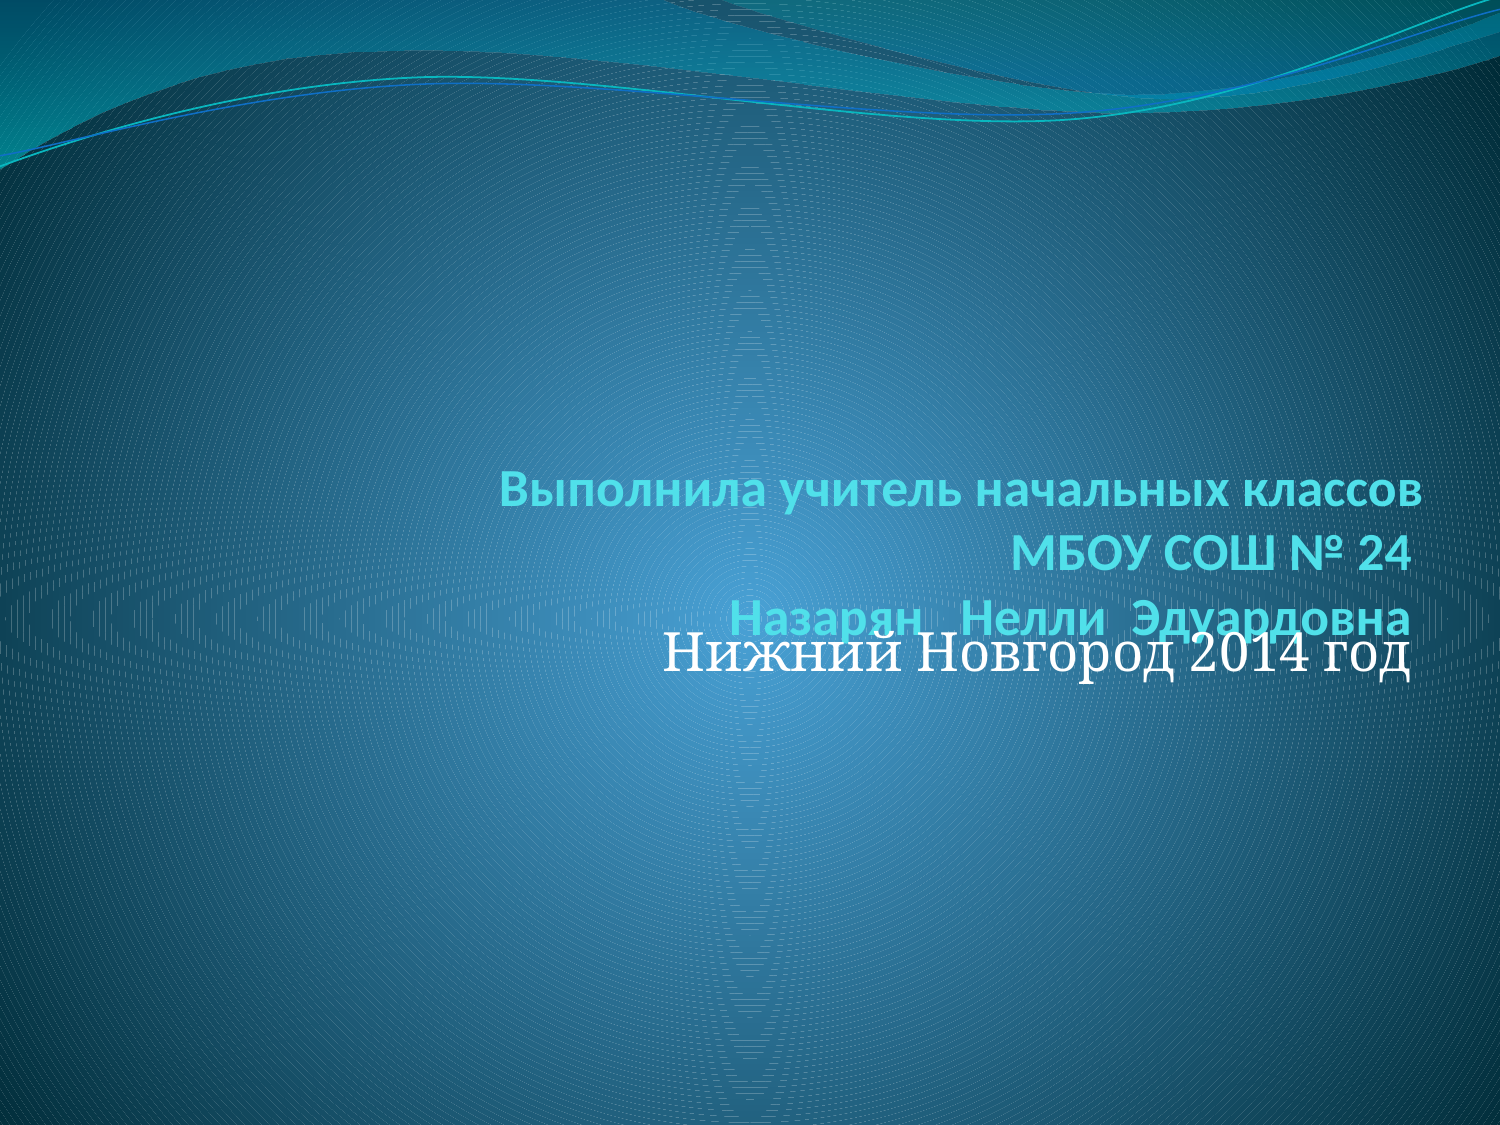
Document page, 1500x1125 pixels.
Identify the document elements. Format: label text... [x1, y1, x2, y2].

title Выполнила учитель начальных классов МБОУ СОШ № 24 Назарян Нелли Эдуардовна [64, 385, 1428, 711]
subtitle Нижний Новгород 2014 год [147, 609, 1437, 898]
